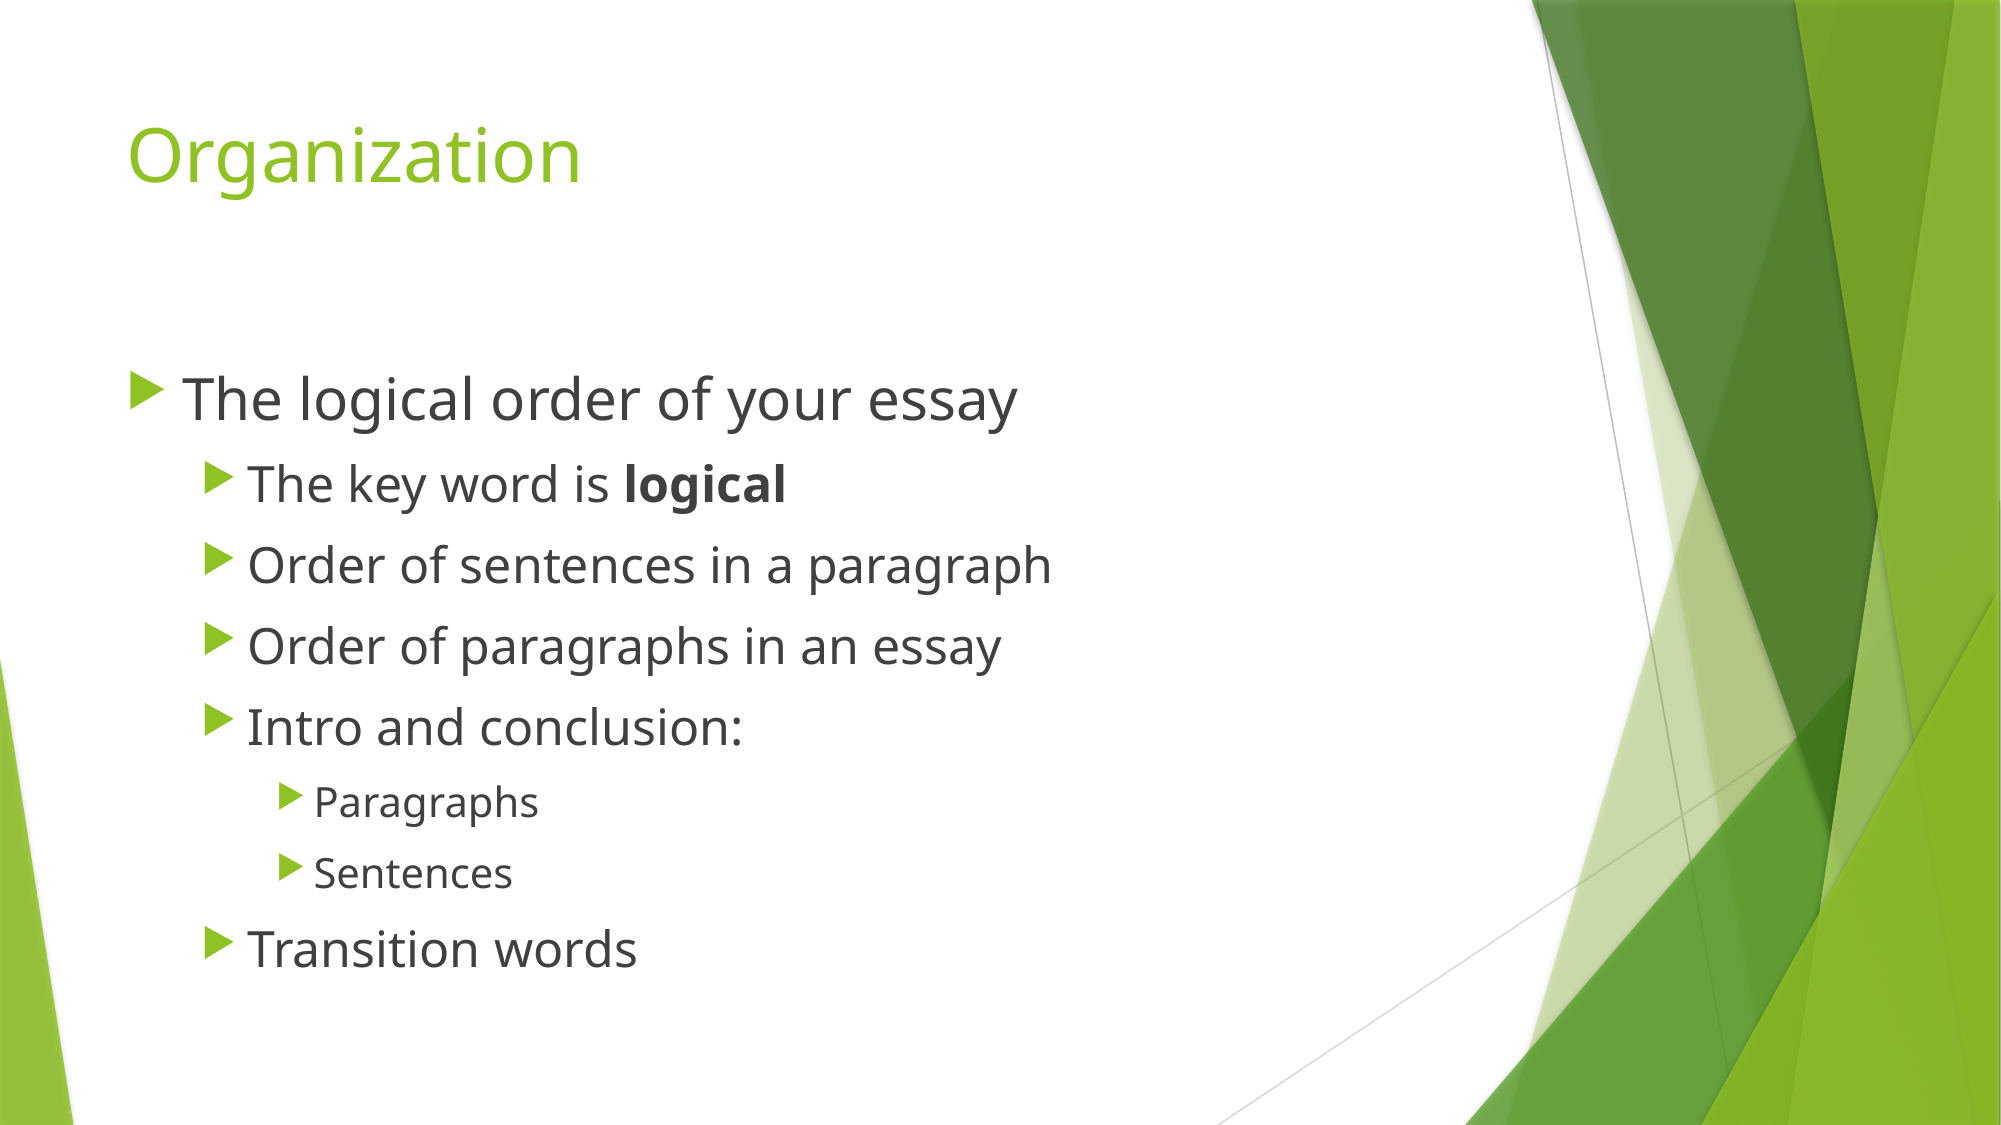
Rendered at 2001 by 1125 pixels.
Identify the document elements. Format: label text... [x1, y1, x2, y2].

title Organization [111, 99, 1522, 317]
list The logical order of your essay The key word is logical Order of sentences in a paragraph Order of paragraphs in an essay Intro and conclusion: Paragraphs Sentences Transition words [111, 354, 1522, 992]
